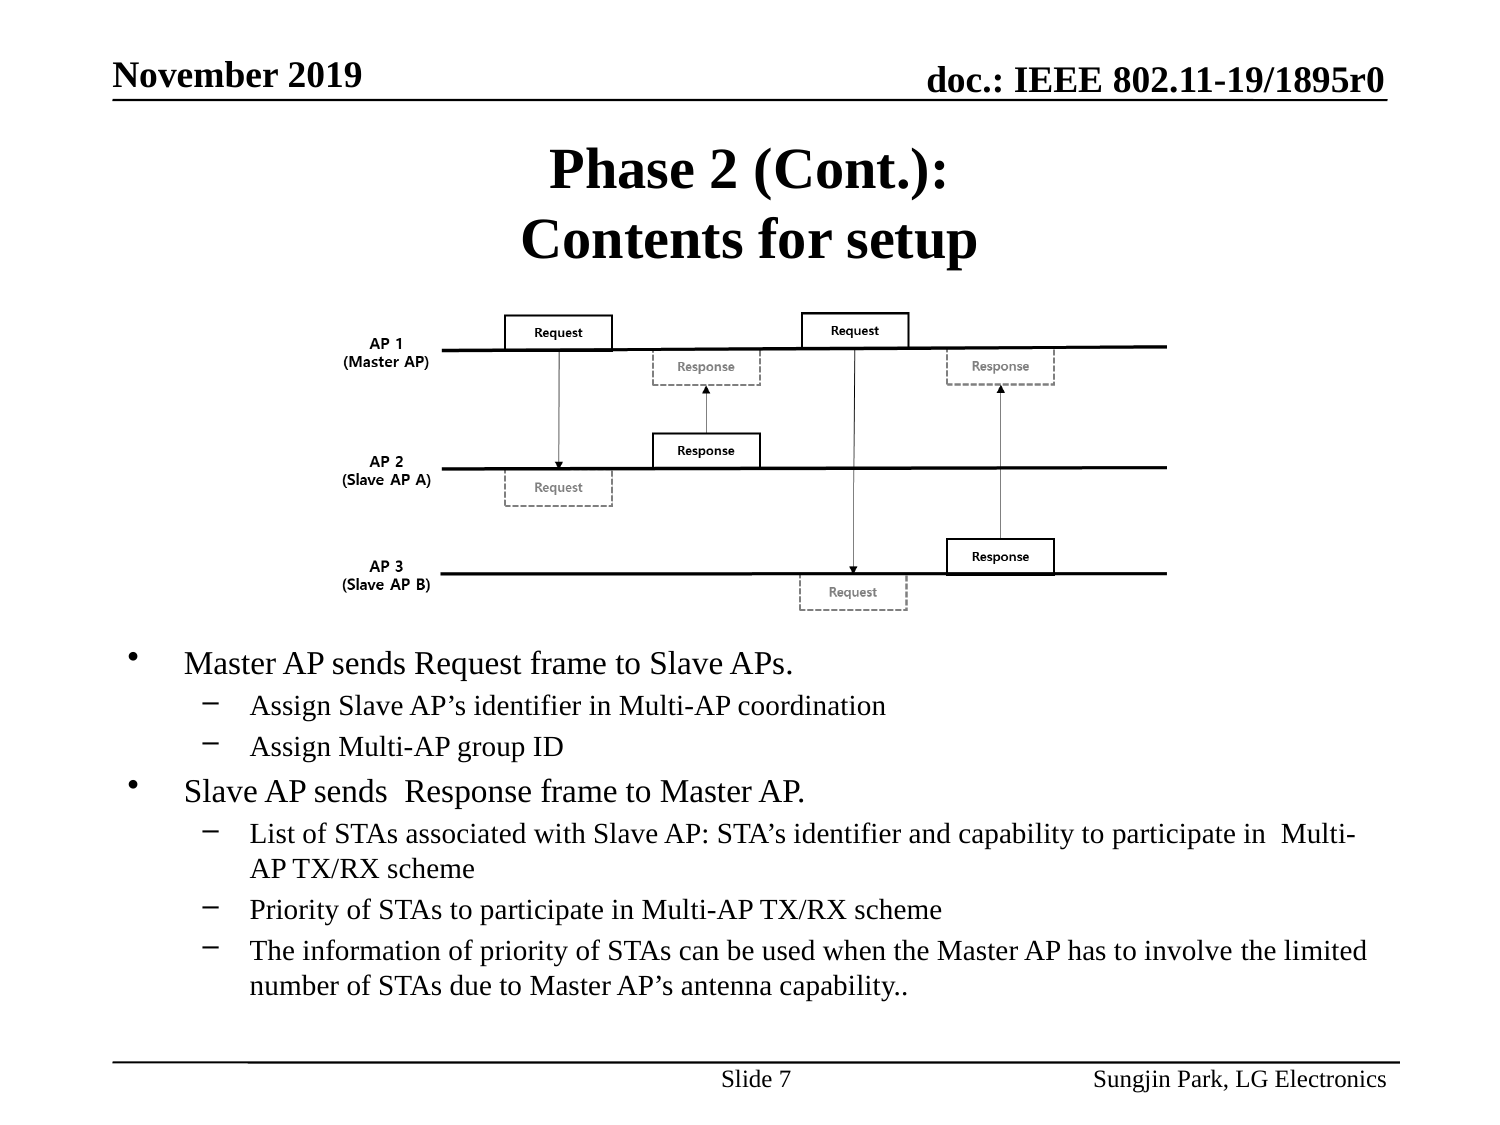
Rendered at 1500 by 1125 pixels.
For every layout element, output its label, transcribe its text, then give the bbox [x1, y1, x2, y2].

picture [330, 312, 1169, 611]
slide_number Slide 7 [712, 1061, 800, 1093]
list Master AP sends Request frame to Slave APs. Assign Slave AP’s identifier in Multi-AP coordination Assign Multi-AP group ID Slave AP sends Response frame to Master AP. List of STAs associated with Slave AP: STA’s identifier and capability to participate in Multi-AP TX/RX scheme Priority of STAs to participate in Multi-AP TX/RX scheme The information of priority of STAs can be used when the Master AP has to involve the limited number of STAs due to Master AP’s antenna capability.. [112, 324, 1388, 1063]
title Phase 2 (Cont.): Contents for setup [112, 112, 1388, 288]
